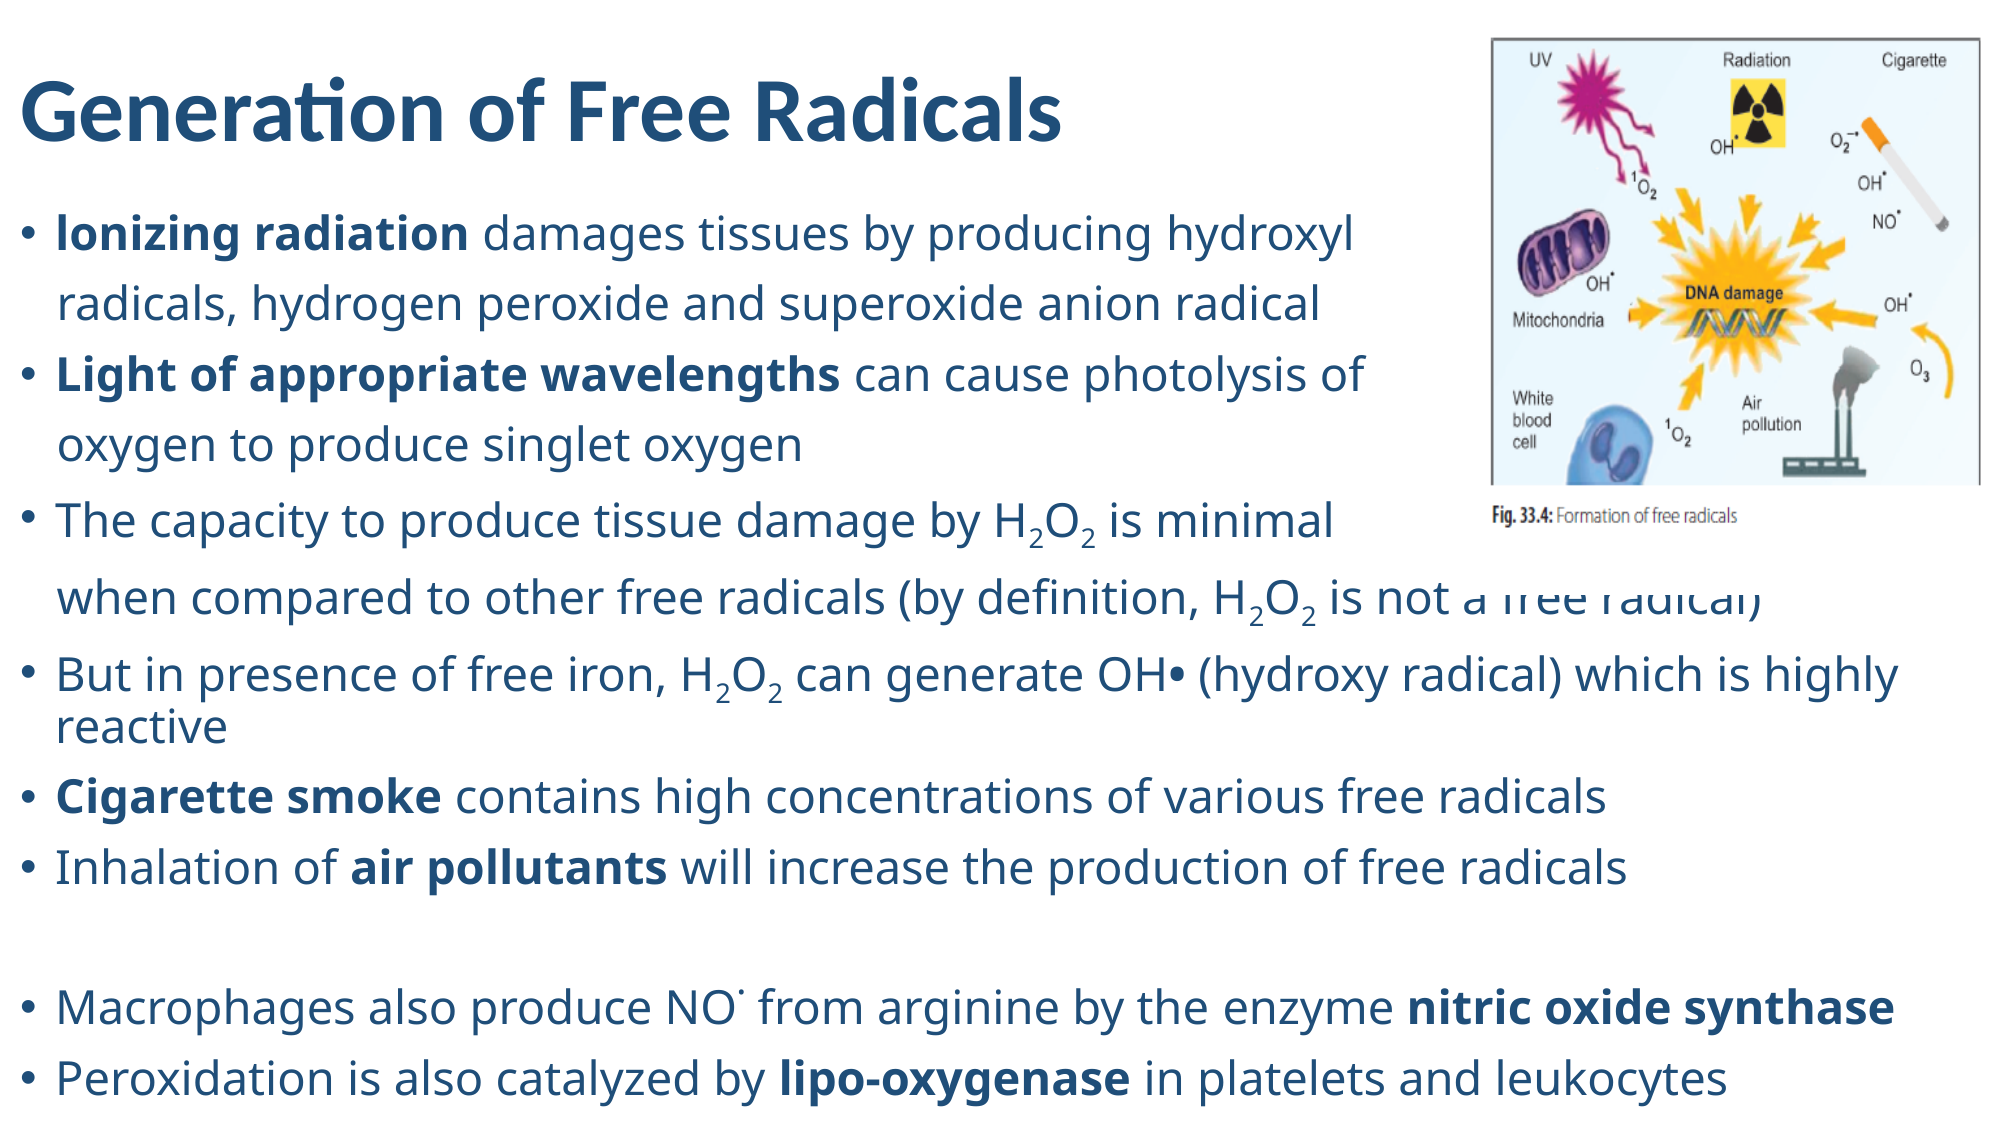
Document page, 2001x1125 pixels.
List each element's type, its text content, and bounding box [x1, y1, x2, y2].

list lonizing radiation damages tissues by producing hydroxyl radicals, hydrogen peroxide and superoxide anion radical Light of appropriate wavelengths can cause photolysis of oxygen to produce singlet oxygen The capacity to produce tissue damage by H2O2 is minimal when compared to other free radicals (by definition, H2O2 is not a free radical) But in presence of free iron, H2O2 can generate OH• (hydroxy radical) which is highly reactive Cigarette smoke contains high concentrations of various free radicals Inhalation of air pollutants will increase the production of free radicals Macrophages also produce NO˙ from arginine by the enzyme nitric oxide synthase Peroxidation is also catalyzed by lipo-oxygenase in platelets and leukocytes [5, 202, 1991, 1125]
title Generation of Free Radicals [5, 2, 1465, 202]
picture [1465, 2, 1991, 595]
